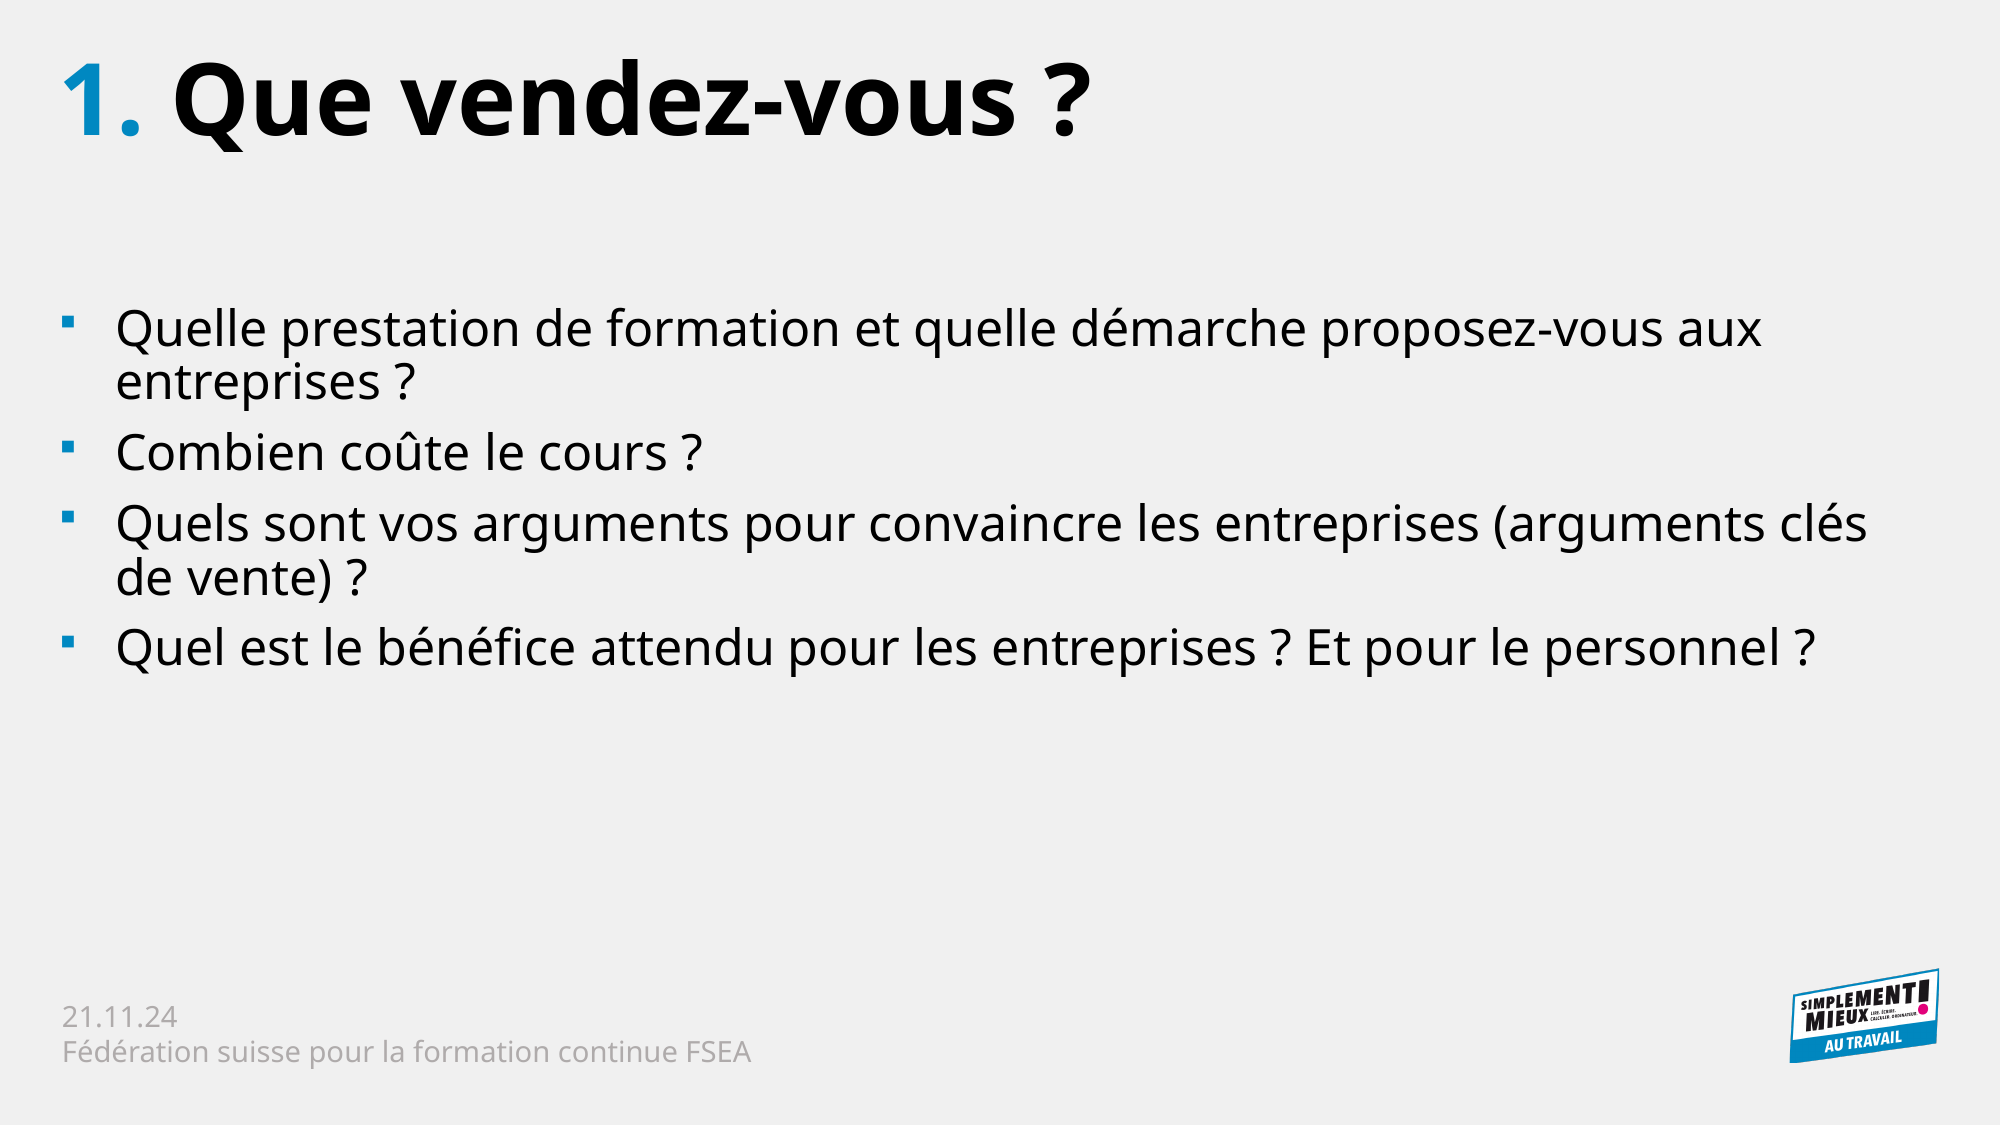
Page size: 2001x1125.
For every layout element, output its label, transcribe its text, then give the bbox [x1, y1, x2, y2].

text_box Quelle prestation de formation et quelle démarche proposez-vous aux entreprises ? Combien coûte le cours ? Quels sont vos arguments pour convaincre les entreprises (arguments clés de vente) ? Quel est le bénéfice attendu pour les entreprises ? Et pour le personnel ? [43, 295, 1939, 770]
text_box 1. Que vendez-vous ? [43, 26, 1923, 180]
